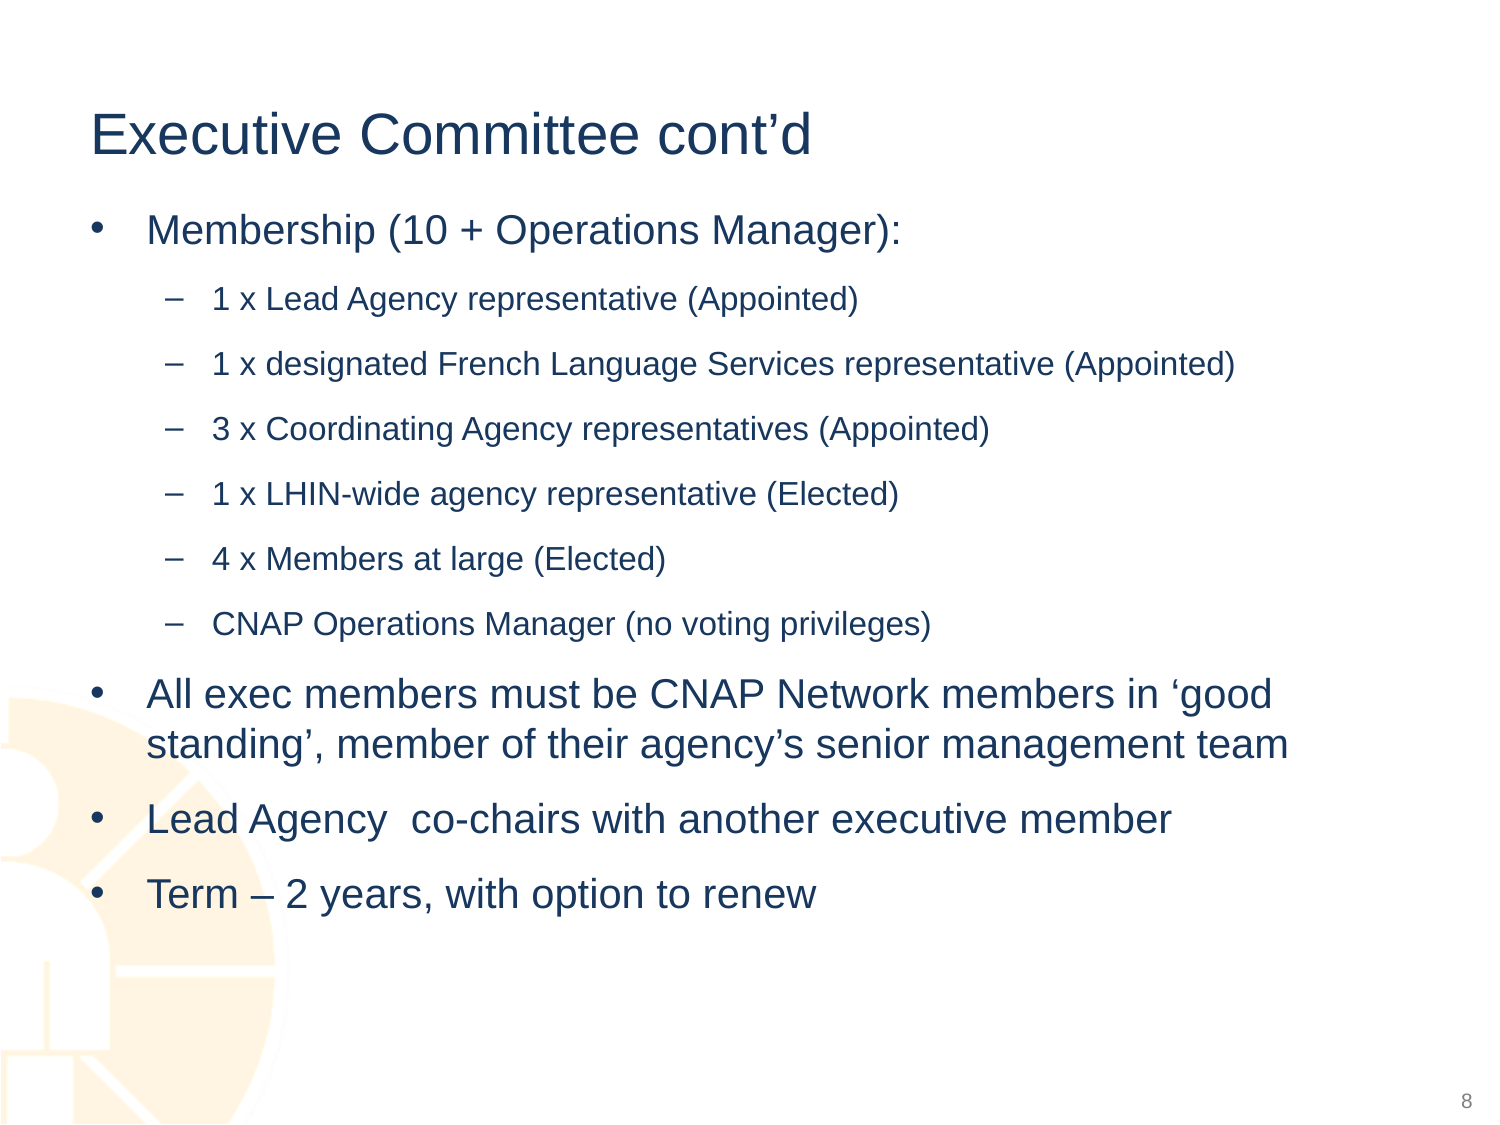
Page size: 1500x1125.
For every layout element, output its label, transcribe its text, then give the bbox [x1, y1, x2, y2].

title Executive Committee cont’d [74, 37, 1426, 194]
picture [0, 683, 291, 1125]
list Membership (10 + Operations Manager): 1 x Lead Agency representative (Appointed) 1 x designated French Language Services representative (Appointed) 3 x Coordinating Agency representatives (Appointed) 1 x LHIN-wide agency representative (Elected) 4 x Members at large (Elected) CNAP Operations Manager (no voting privileges) All exec members must be CNAP Network members in ‘good standing’, member of their agency’s senior management team Lead Agency co-chairs with another executive member Term – 2 years, with option to renew [74, 194, 1426, 1076]
slide_number 8 [1362, 1074, 1488, 1125]
